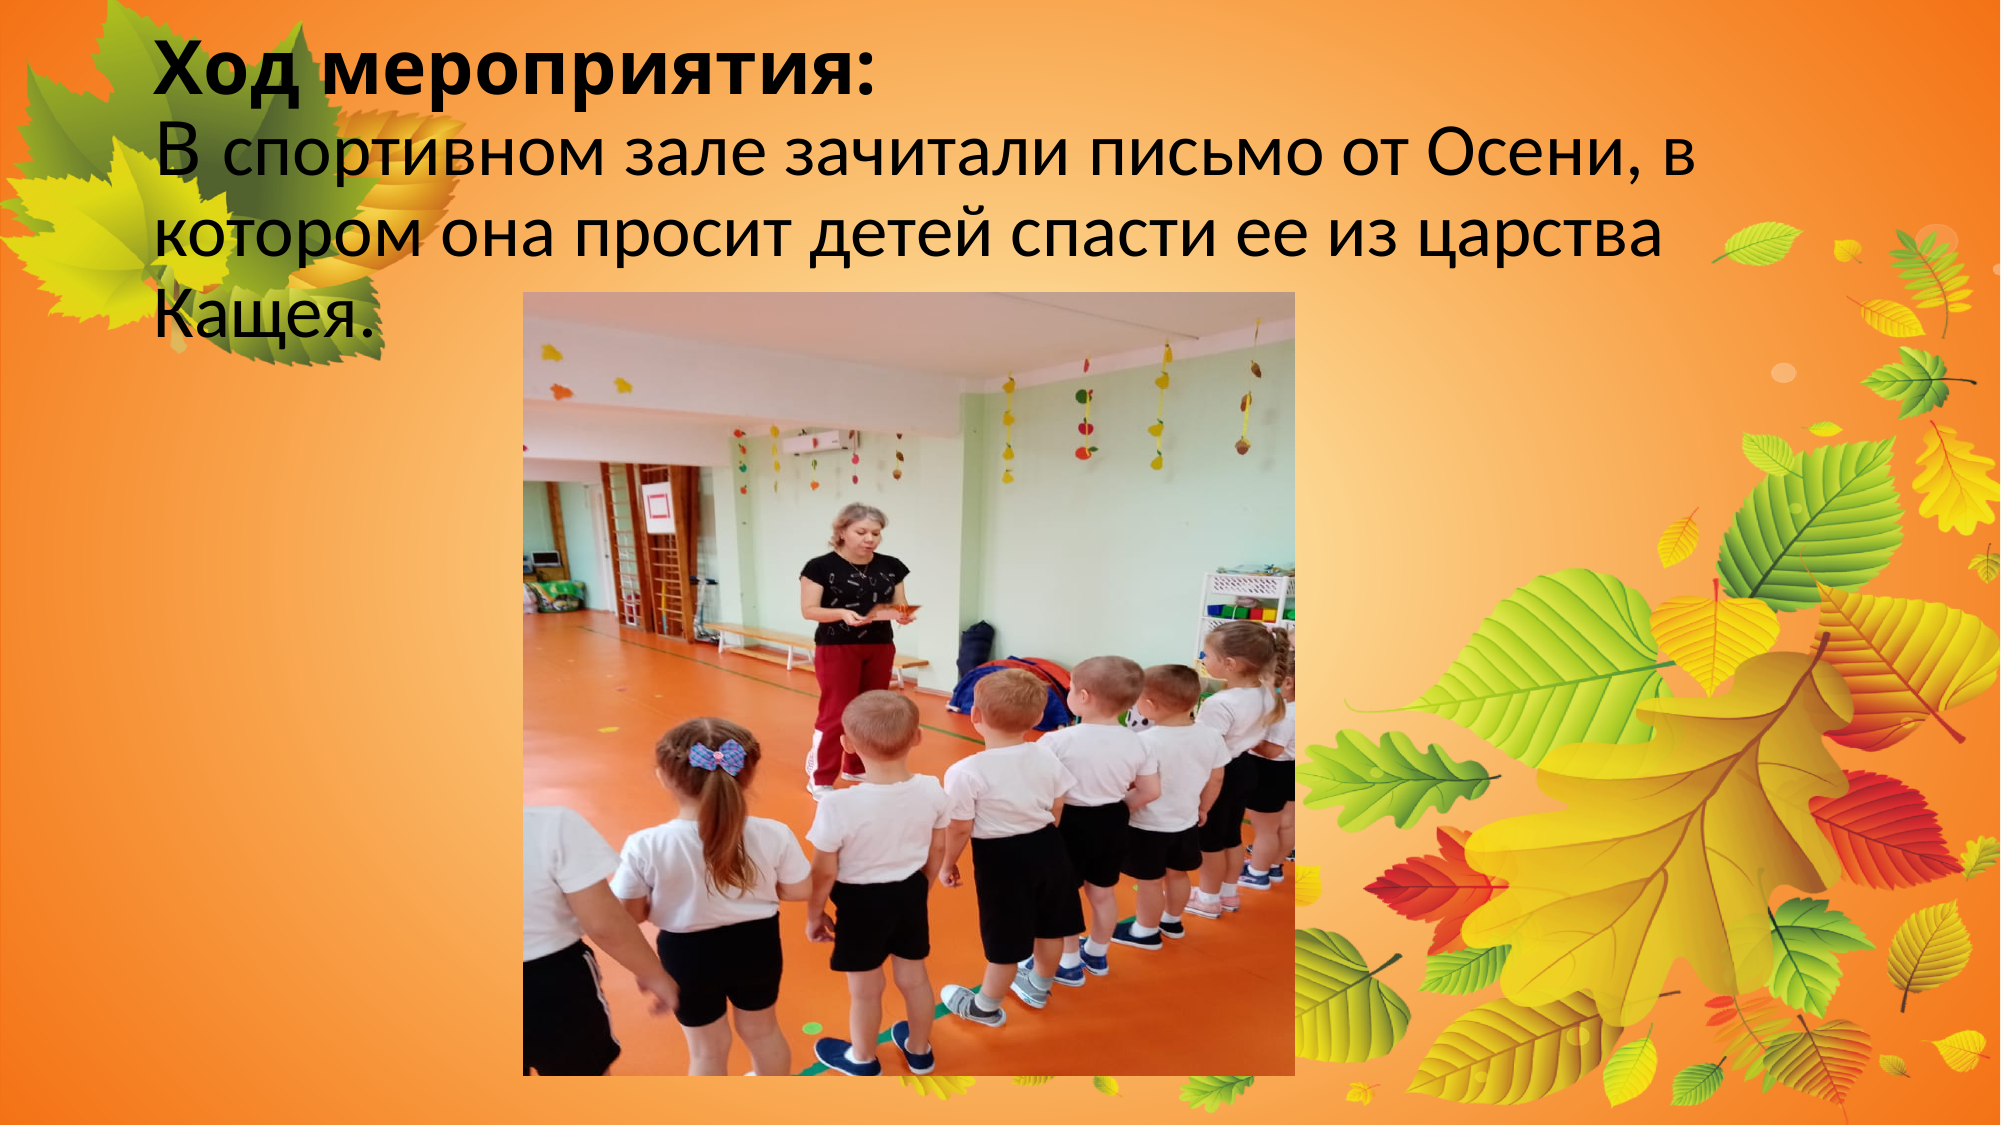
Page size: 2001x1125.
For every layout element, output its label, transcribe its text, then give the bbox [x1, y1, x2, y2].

picture [0, 0, 2001, 1125]
picture [523, 292, 1295, 1076]
title Ход мероприятия: В спортивном зале зачитали письмо от Осени, в котором она просит детей спасти ее из царства Кащея. [138, 0, 1902, 1099]
